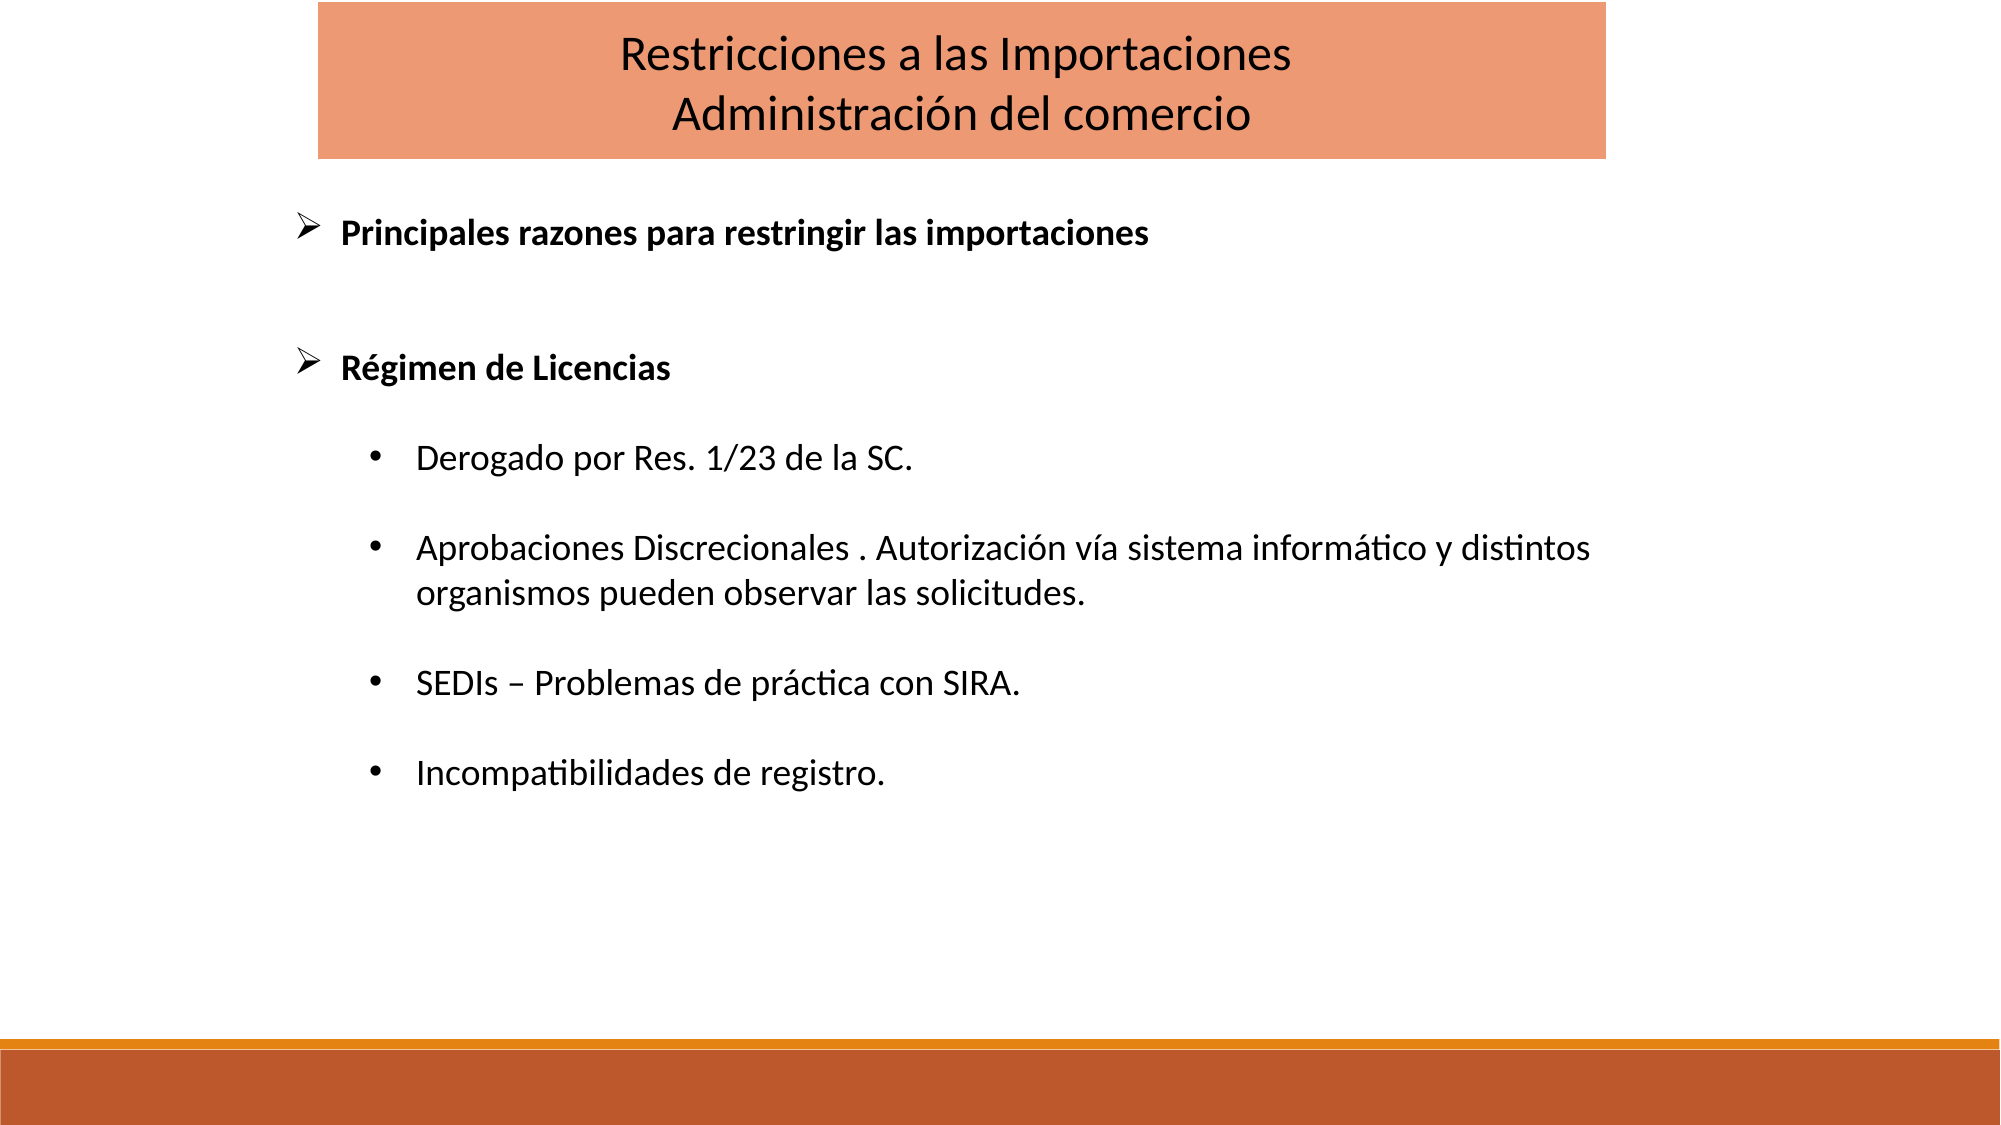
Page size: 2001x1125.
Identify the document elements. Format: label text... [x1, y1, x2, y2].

text_box Principales razones para restringir las importaciones Régimen de Licencias Derogado por Res. 1/23 de la SC. Aprobaciones Discrecionales . Autorización vía sistema informático y distintos organismos pueden observar las solicitudes. SEDIs – Problemas de práctica con SIRA. Incompatibilidades de registro. [279, 201, 1733, 896]
text_box Restricciones a las Importaciones Administración del comercio [314, 0, 1610, 163]
